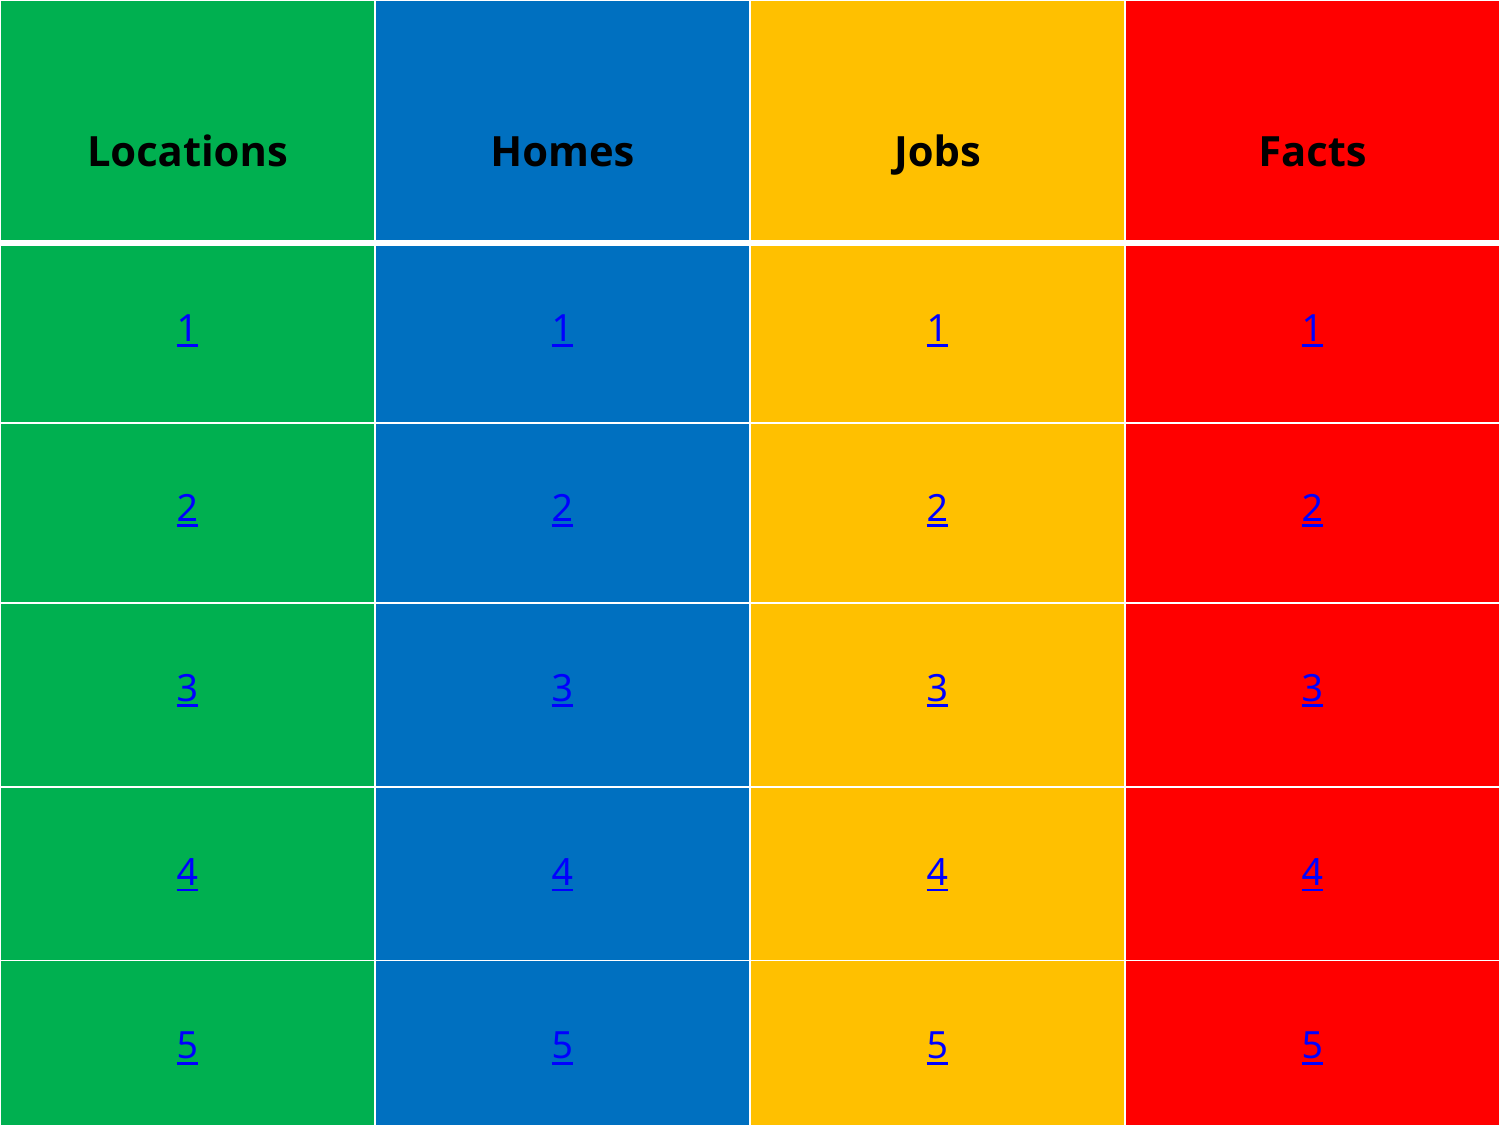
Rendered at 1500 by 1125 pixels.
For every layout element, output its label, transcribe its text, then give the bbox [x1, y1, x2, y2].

table_cell 2 [1126, 424, 1499, 602]
table_cell 2 [1, 424, 374, 602]
table_cell 3 [1126, 604, 1499, 786]
table_header Facts [1126, 1, 1499, 240]
table_cell 3 [1, 604, 374, 786]
table_cell 2 [751, 424, 1124, 602]
table_header Homes [376, 1, 749, 240]
table_header Jobs [751, 1, 1124, 240]
table_cell 1 [751, 246, 1124, 422]
table_cell 4 [1, 788, 374, 960]
table_cell 5 [751, 961, 1124, 1125]
table_cell 3 [751, 604, 1124, 786]
table_cell 4 [376, 788, 749, 960]
table_cell 5 [1126, 961, 1499, 1125]
table_cell 4 [1126, 788, 1499, 960]
table_cell 1 [1126, 246, 1499, 422]
table_cell 2 [376, 424, 749, 602]
table_cell 4 [751, 788, 1124, 960]
table_cell 5 [376, 961, 749, 1125]
table_header Locations [1, 1, 374, 240]
table_cell 1 [1, 246, 374, 422]
table_cell 1 [376, 246, 749, 422]
table_cell 3 [376, 604, 749, 786]
table_cell 5 [1, 961, 374, 1125]
